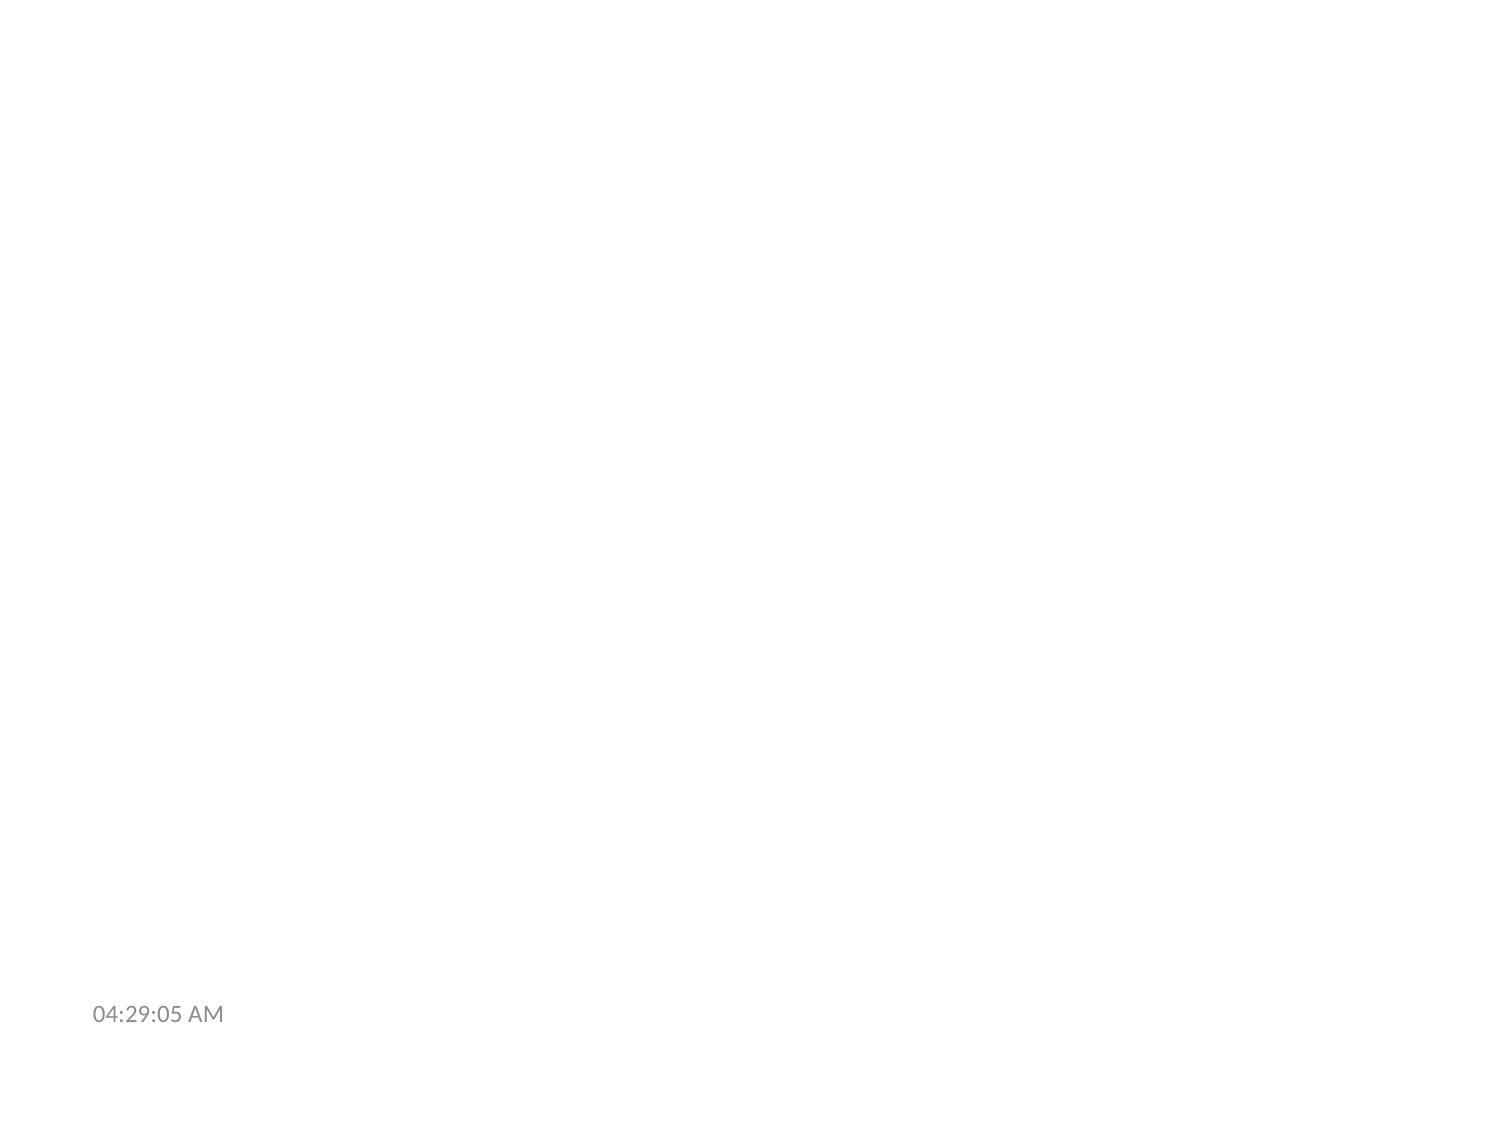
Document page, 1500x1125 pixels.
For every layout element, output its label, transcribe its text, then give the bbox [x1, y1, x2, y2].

text_box 3:35:09 PM [77, 982, 428, 1043]
